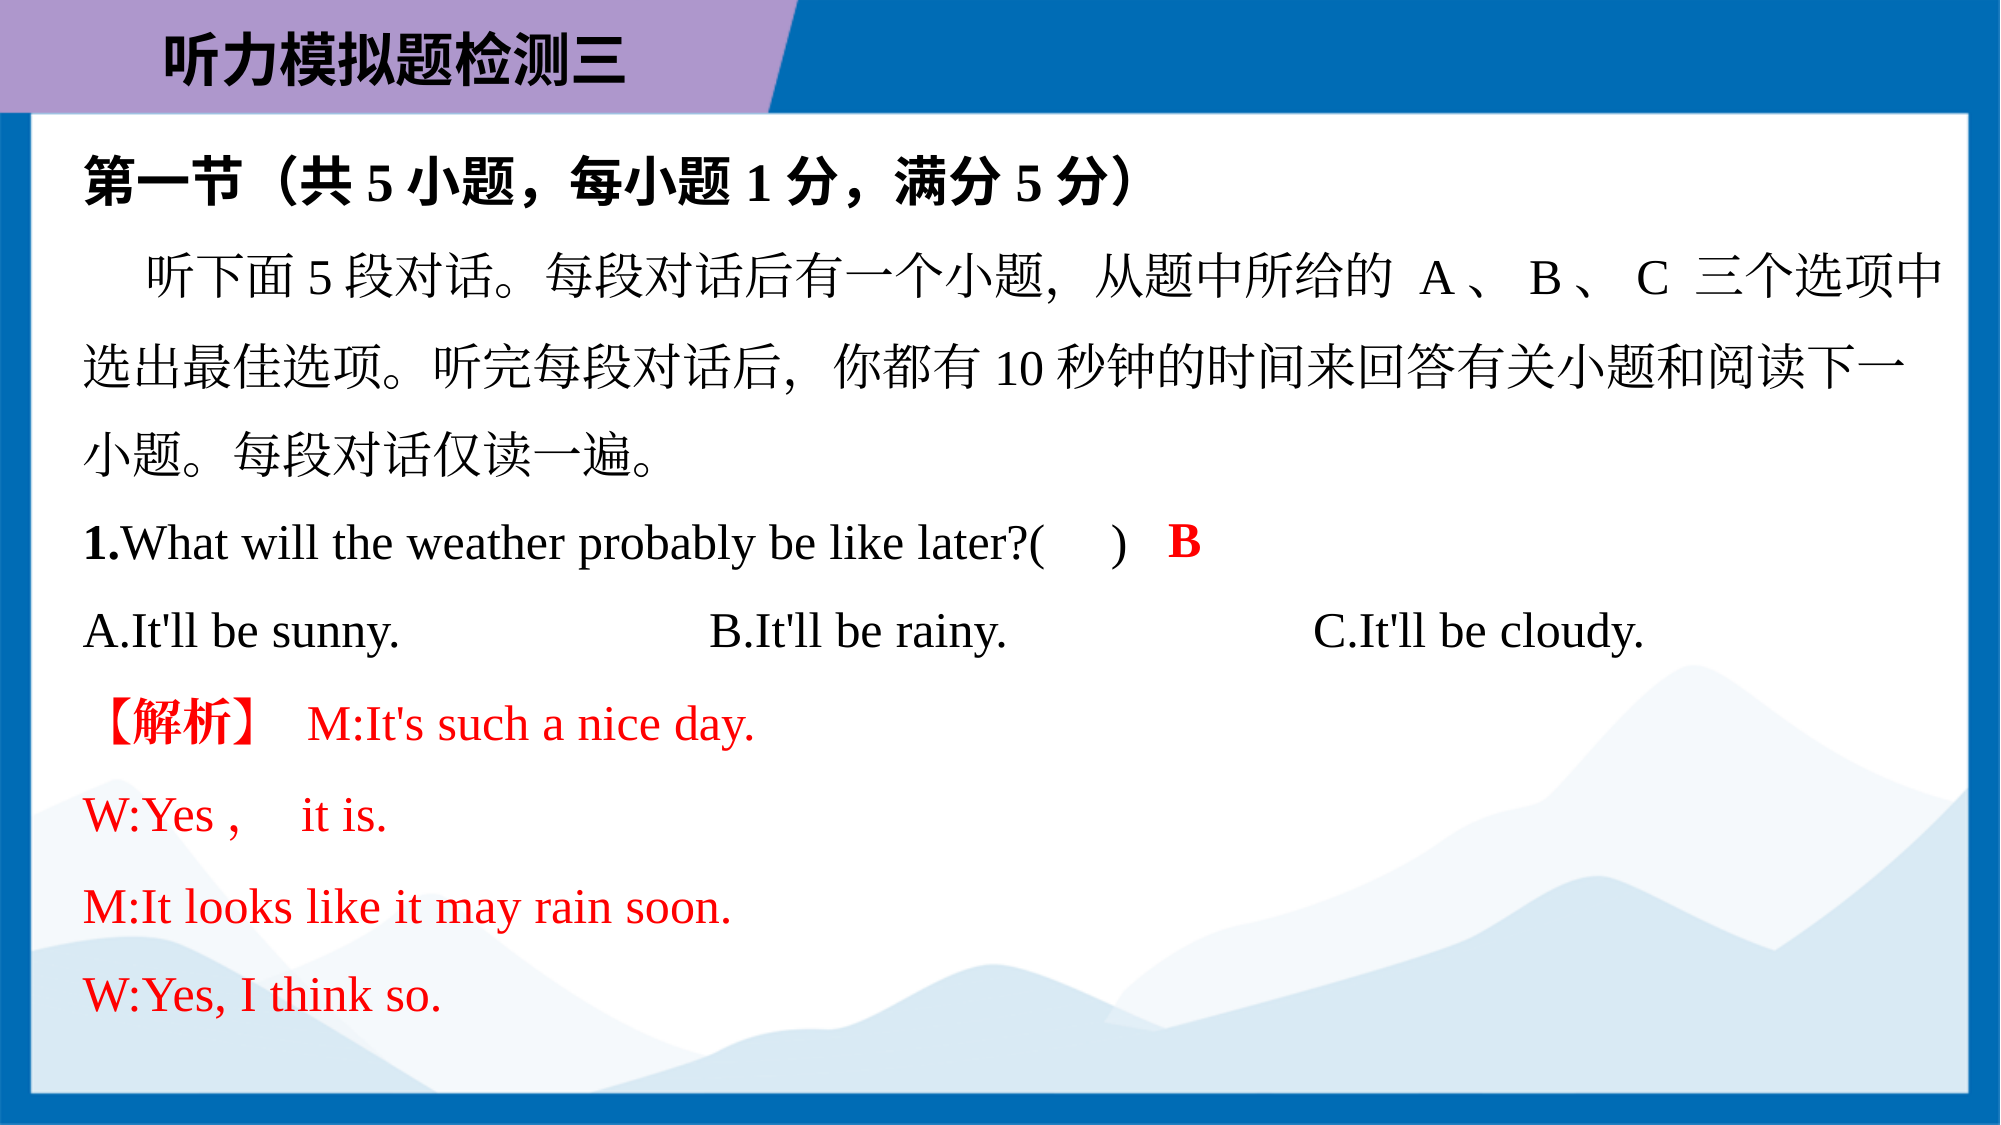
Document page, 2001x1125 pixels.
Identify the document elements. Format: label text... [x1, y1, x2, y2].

text_box B [1150, 480, 1220, 559]
text_box 第一节（共5小题，每小题1分，满分5分） [82, 146, 1917, 212]
text_box A.It'll be sunny. B.It'll be rainy. C.It'll be cloudy. [82, 569, 1917, 648]
text_box 1.What will the weather probably be like later?( ) [82, 482, 1917, 560]
text_box 听下面5段对话。每段对话后有一个小题，从题中所给的 A、B、C 三个选项中 选出最佳选项。听完每段对话后，你都有10秒钟的时间来回答有关小题和阅读下一 小题。每段对话仅读一遍。 [82, 212, 1917, 474]
picture [0, 0, 2000, 1125]
text_box 【解析】 M:It's such a nice day. W:Yes， it is. M:It looks like it may rain soon. W:Yes, I think so. [82, 658, 1917, 1012]
